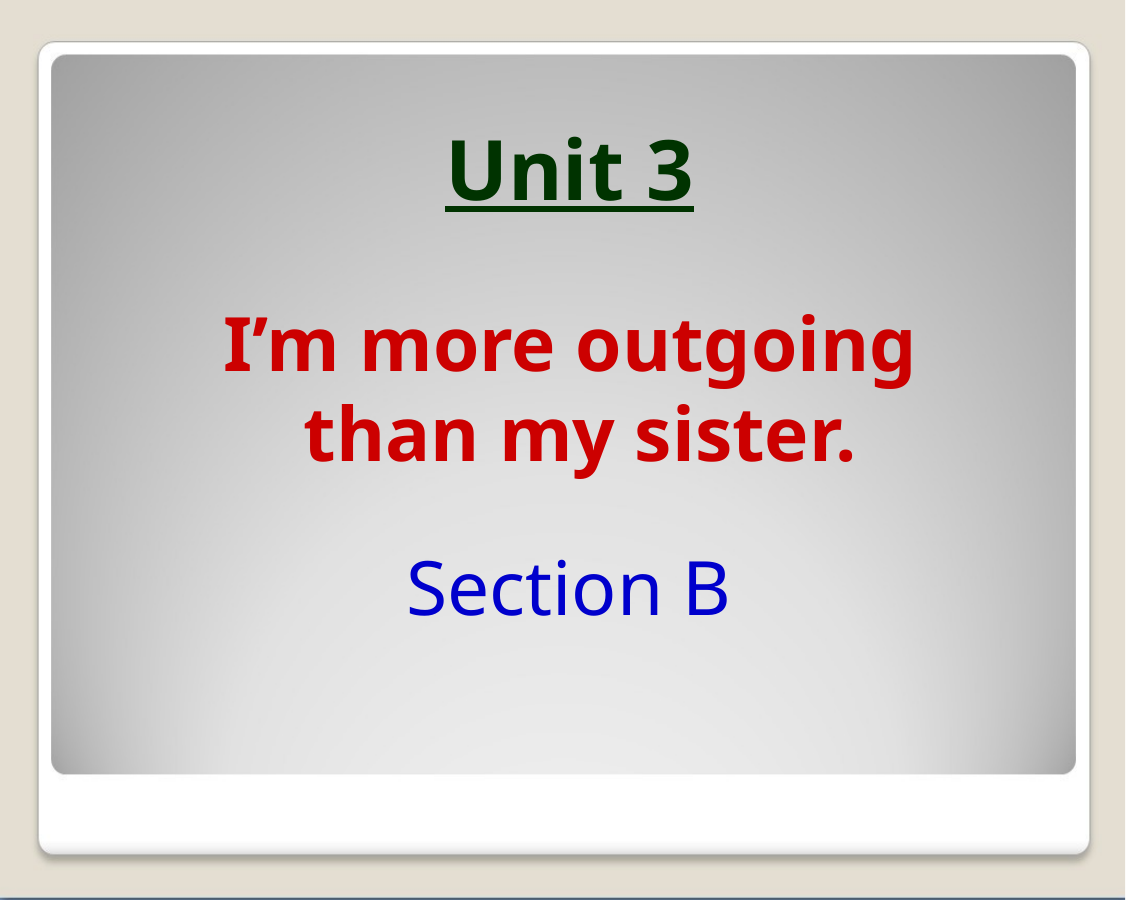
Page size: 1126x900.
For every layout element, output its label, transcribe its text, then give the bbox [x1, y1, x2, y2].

picture [0, 0, 1126, 900]
text_box Section B [125, 533, 1012, 638]
text_box Unit 3 I’m more outgoing than my sister. [102, 48, 1059, 545]
